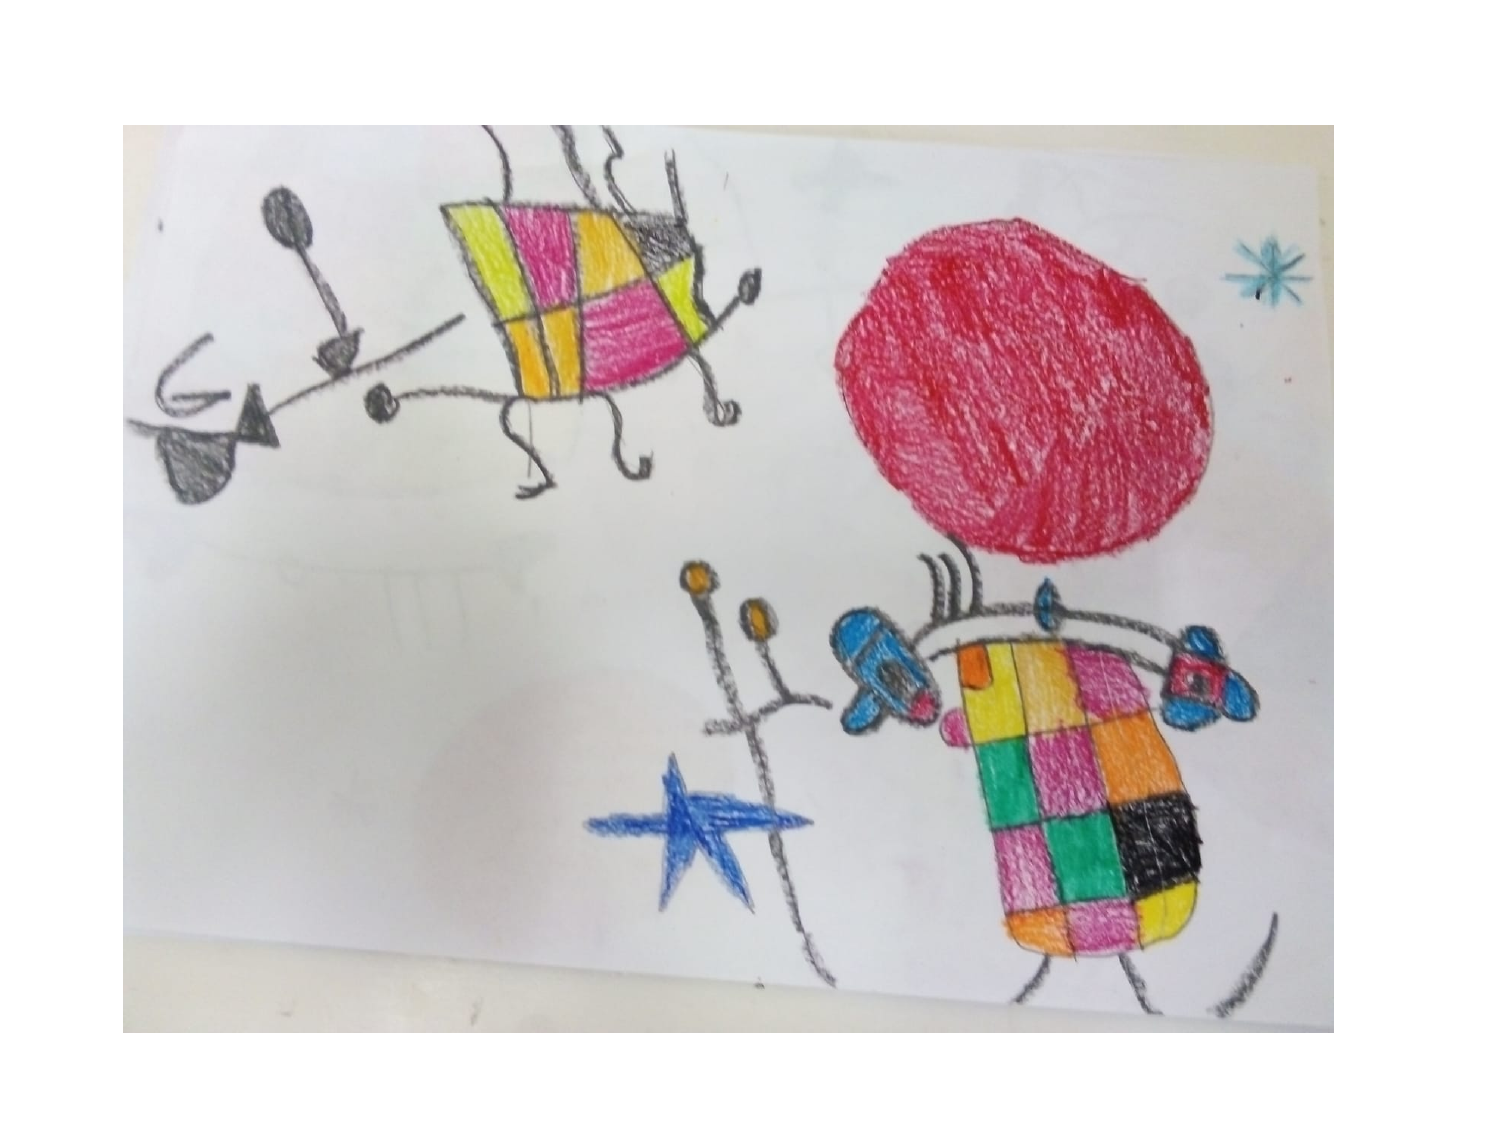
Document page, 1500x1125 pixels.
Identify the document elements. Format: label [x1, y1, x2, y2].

list [123, 125, 1334, 1033]
